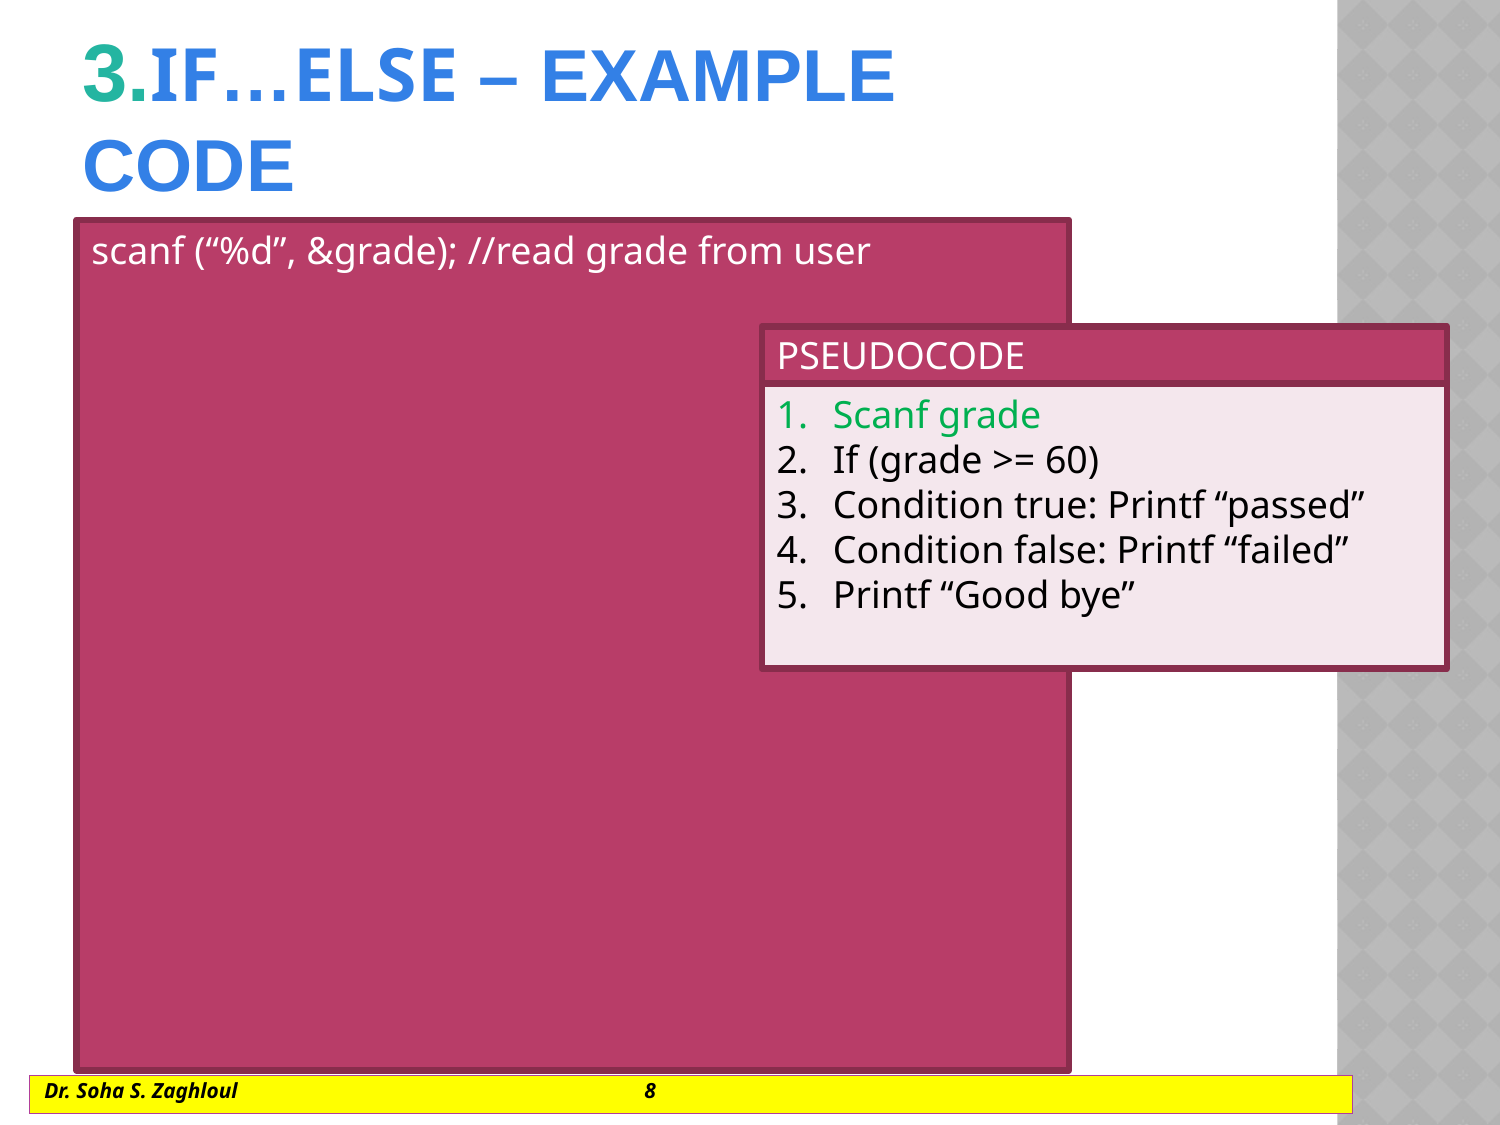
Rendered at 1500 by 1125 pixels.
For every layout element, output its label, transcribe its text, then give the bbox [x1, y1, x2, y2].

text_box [761, 325, 1448, 670]
title 3.if…else – EXAMPLE code [75, 19, 1263, 207]
text_box scanf (“%d”, &grade); //read grade from user [73, 217, 1072, 1074]
text_box Dr. Soha S. Zaghloul 8 [29, 1075, 1353, 1114]
